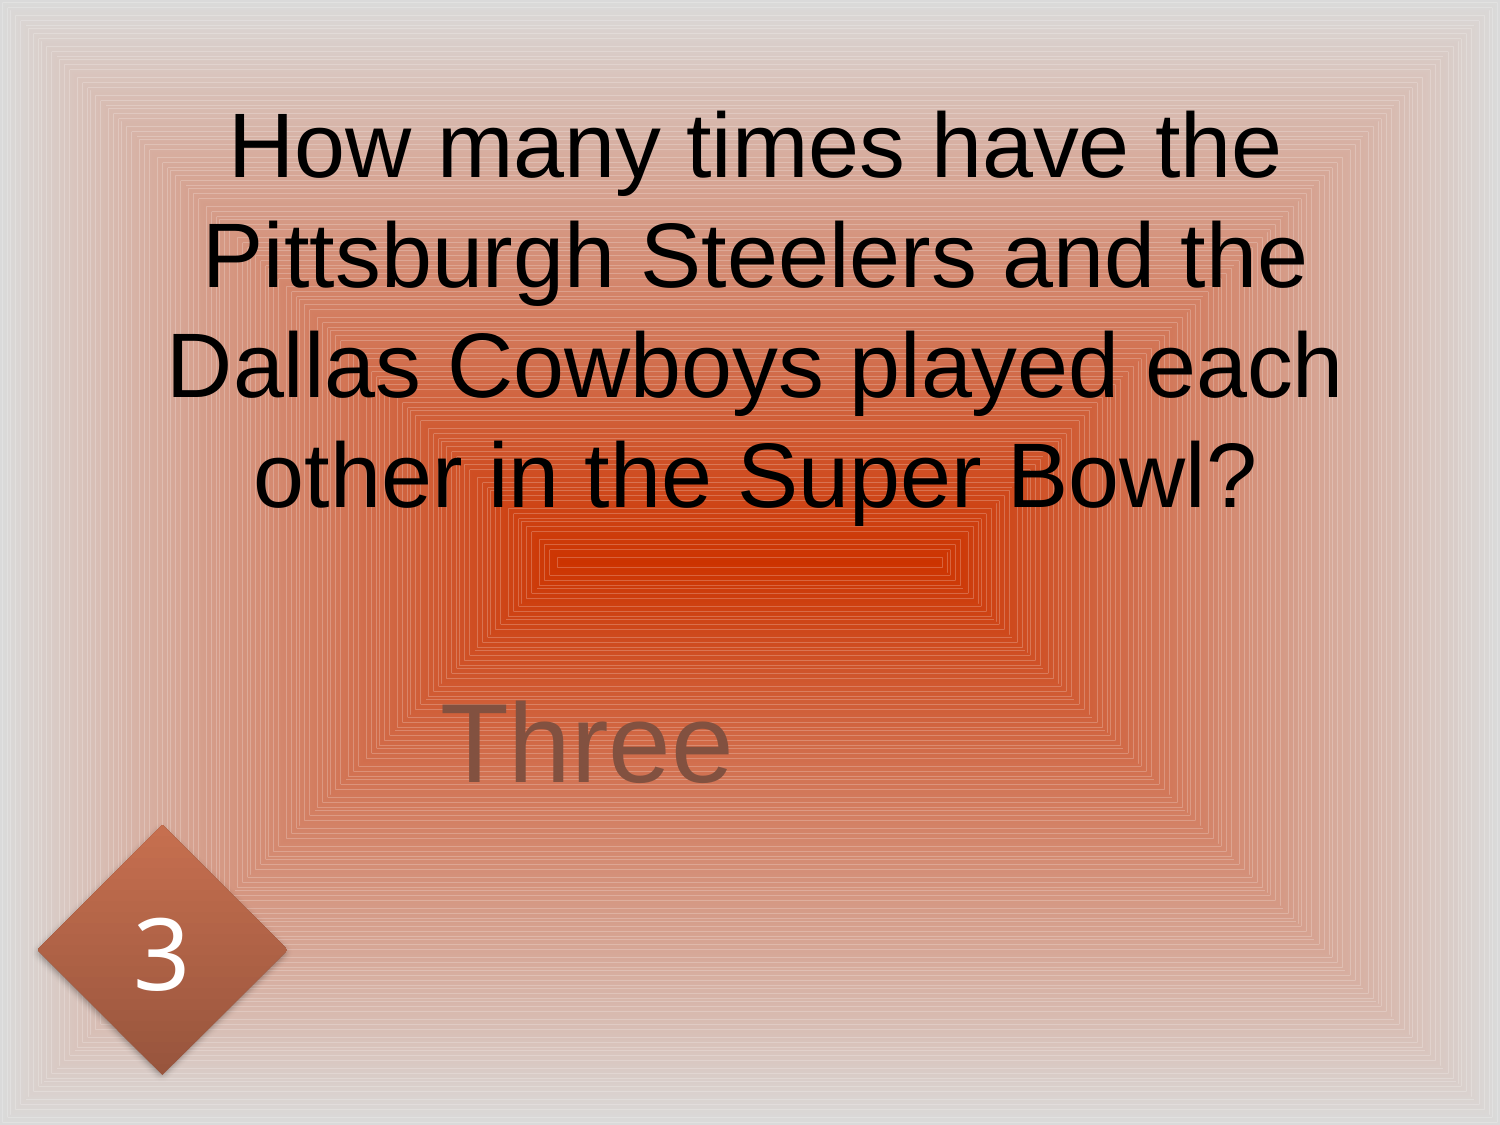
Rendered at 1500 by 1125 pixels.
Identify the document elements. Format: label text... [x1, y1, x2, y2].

title How many times have the Pittsburgh Steelers and the Dallas Cowboys played each other in the Super Bowl? [112, 137, 1401, 476]
text_box 3 [37, 825, 288, 1075]
text_box Three [424, 600, 1188, 875]
